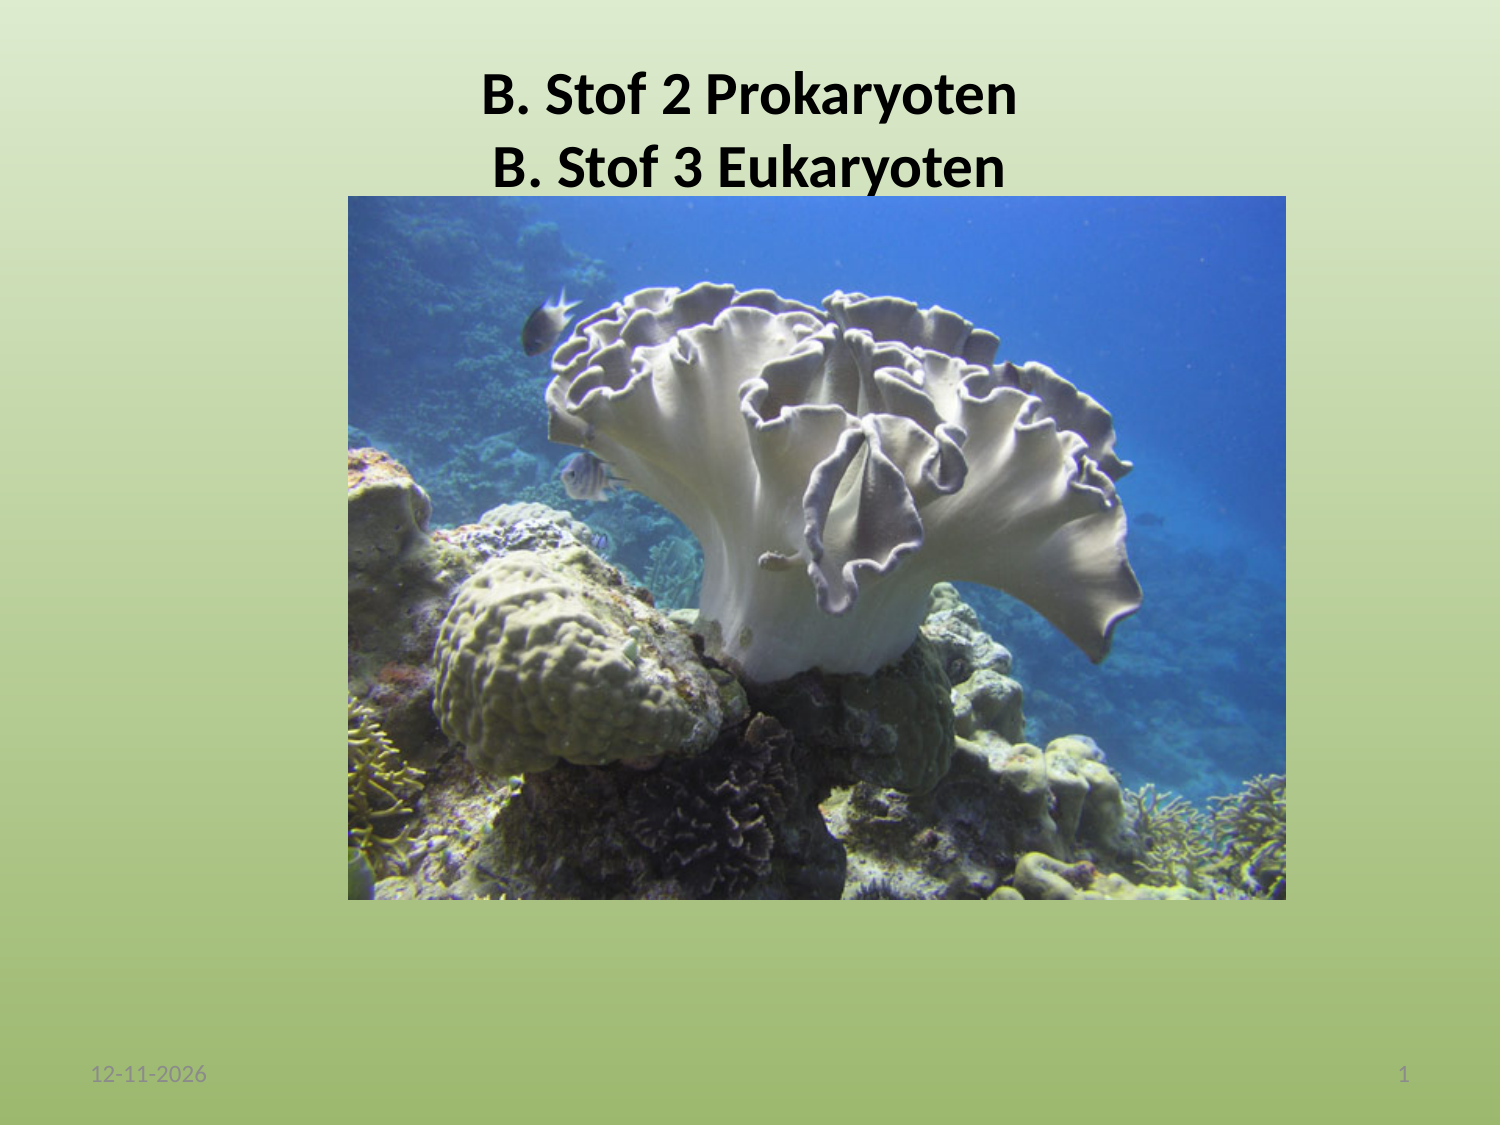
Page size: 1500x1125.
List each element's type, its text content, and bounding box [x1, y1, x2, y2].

title B. Stof 2 Prokaryoten B. Stof 3 Eukaryoten [75, 45, 1425, 209]
slide_number 1 [1074, 1042, 1425, 1103]
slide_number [75, 1042, 425, 1103]
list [348, 195, 1287, 900]
